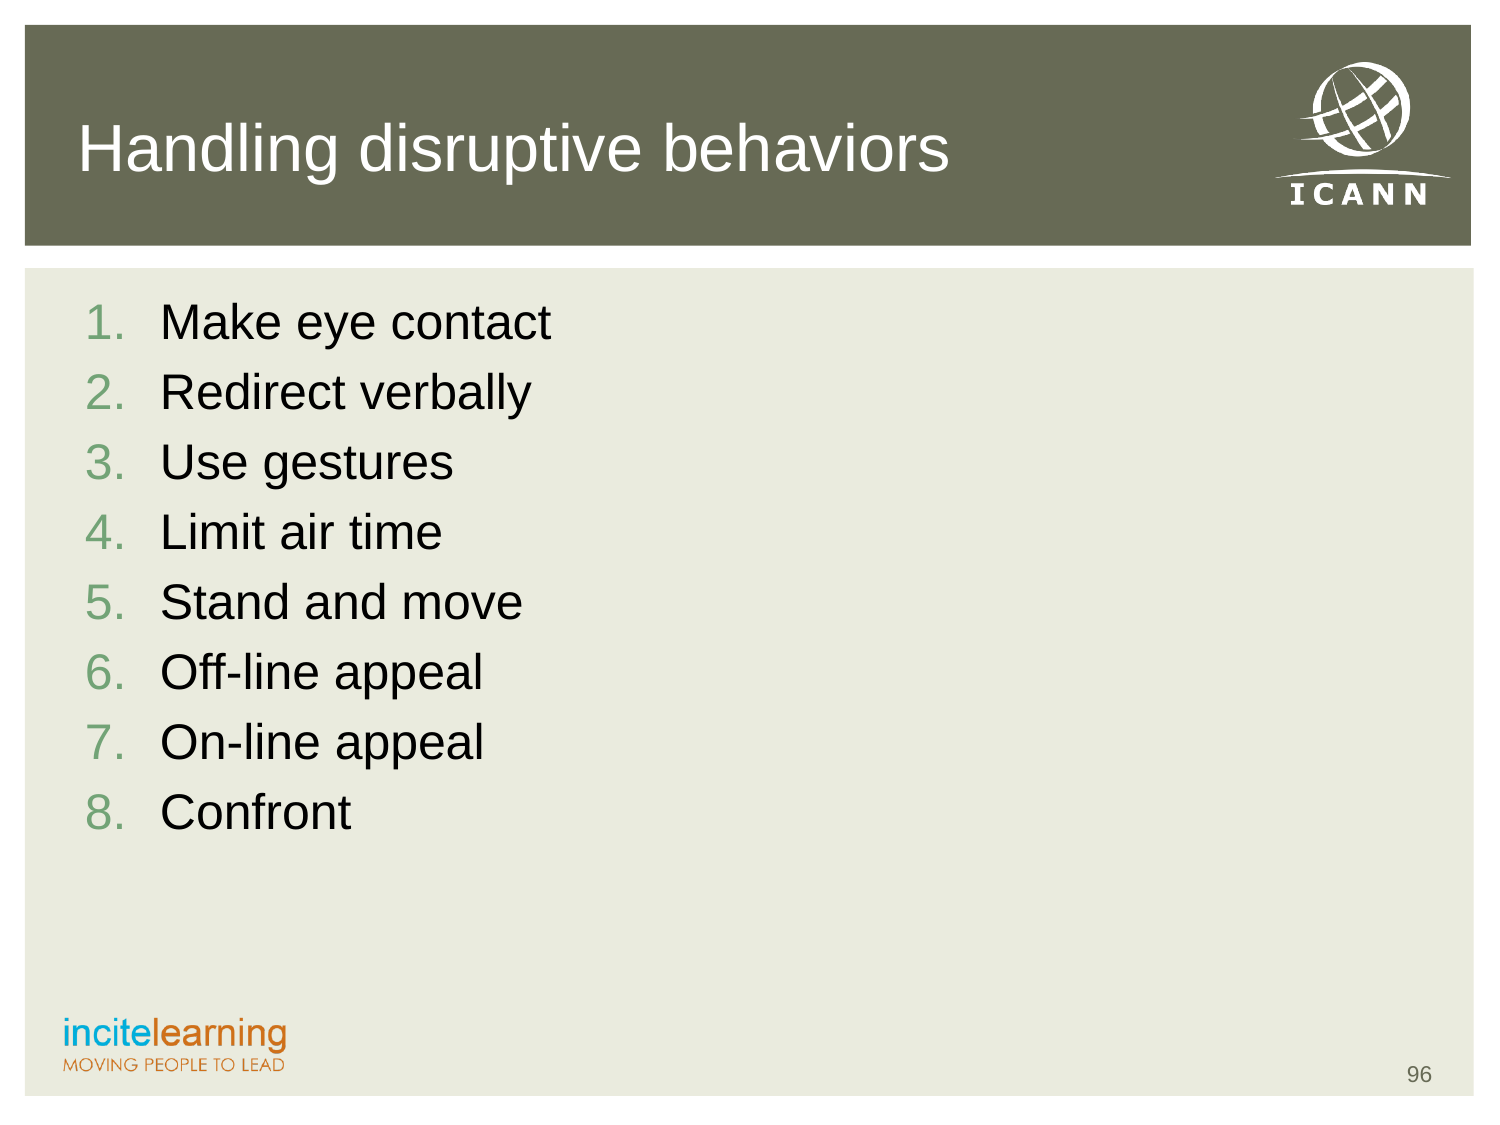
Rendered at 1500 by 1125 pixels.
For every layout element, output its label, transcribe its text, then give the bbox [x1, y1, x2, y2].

slide_number 96 [1370, 1049, 1469, 1097]
title Handling disruptive behaviors [62, 58, 1438, 232]
list Make eye contact Redirect verbally Use gestures Limit air time Stand and move Off-line appeal On-line appeal Confront [62, 281, 1442, 1005]
picture [1438, 62, 1453, 205]
picture [62, 1012, 288, 1076]
